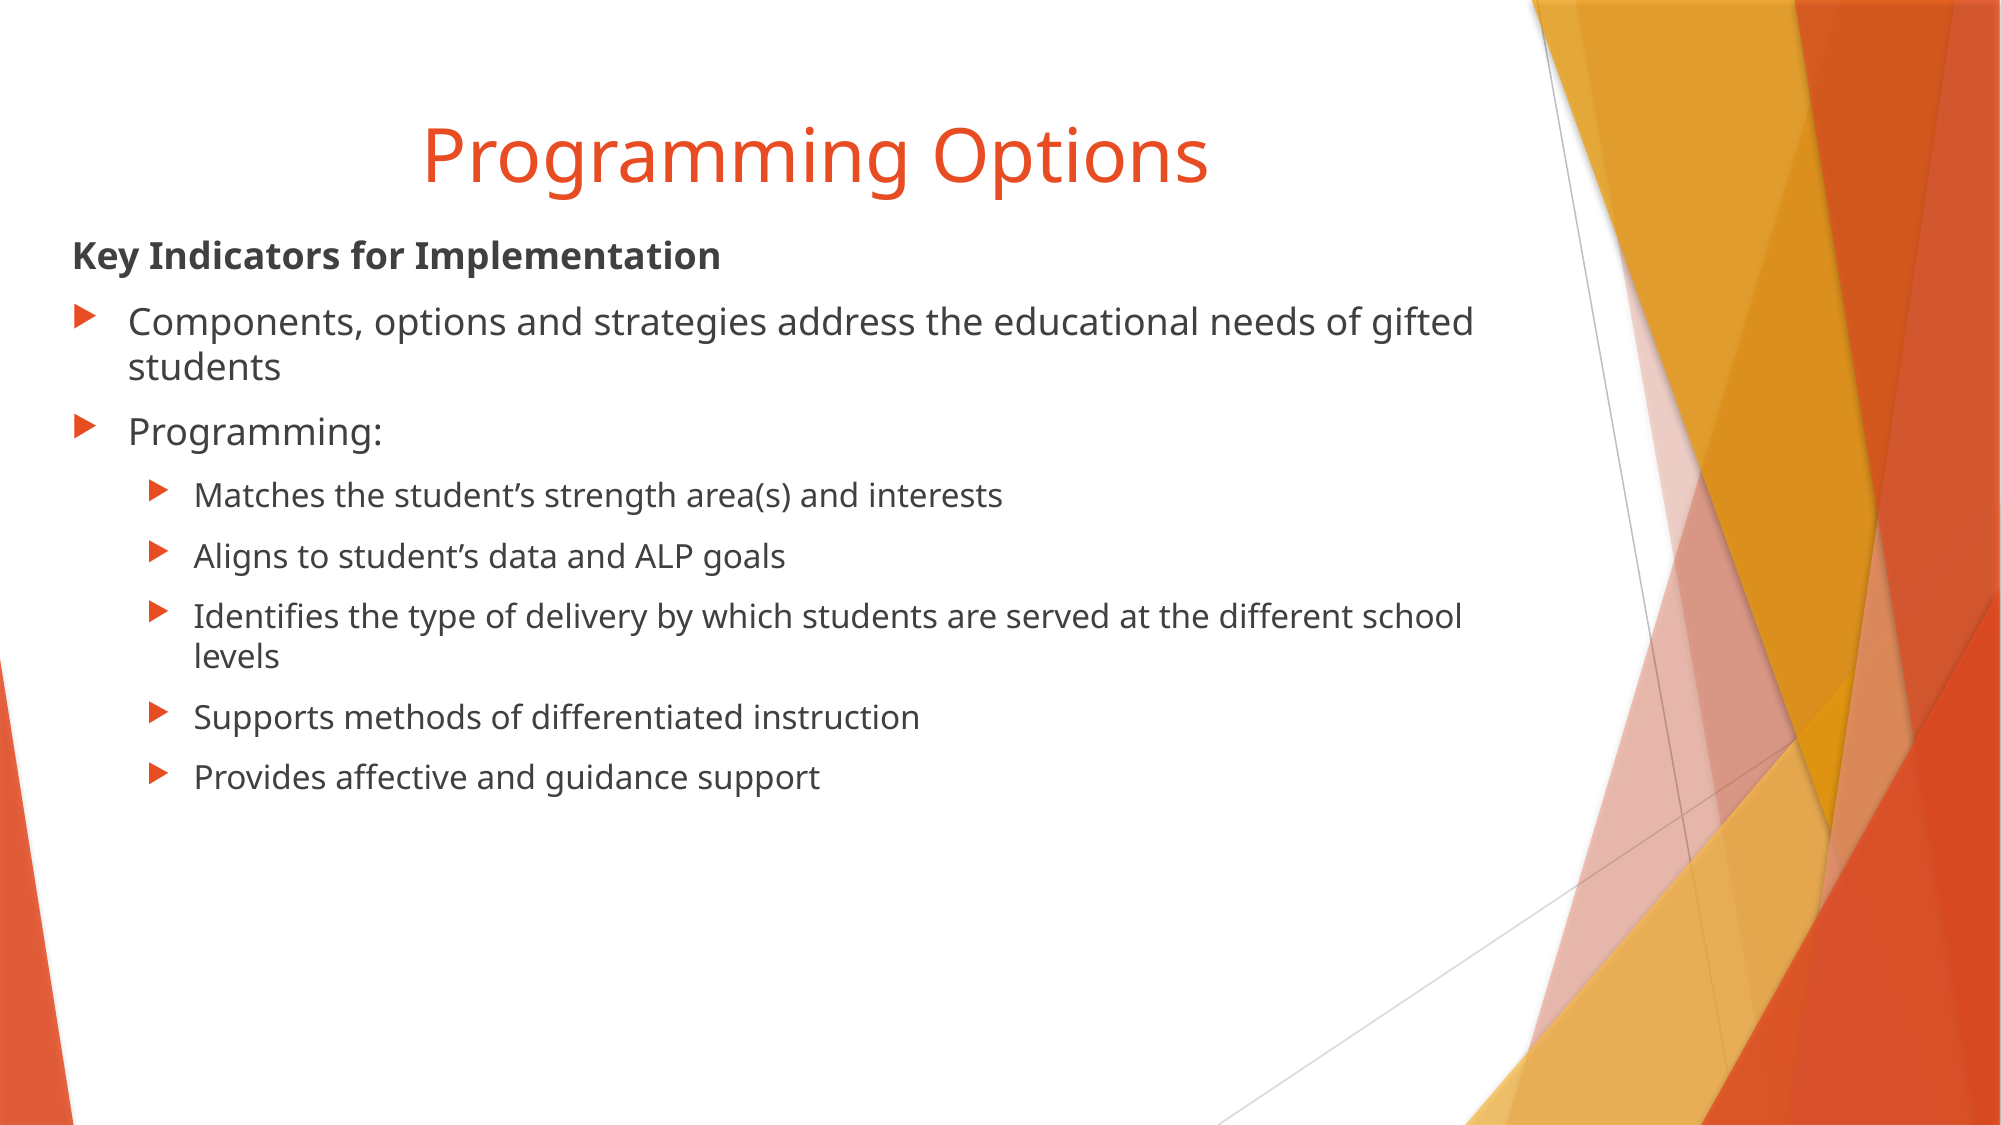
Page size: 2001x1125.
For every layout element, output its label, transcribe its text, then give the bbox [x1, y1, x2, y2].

list Key Indicators for Implementation Components, options and strategies address the educational needs of gifted students Programming: Matches the student’s strength area(s) and interests Aligns to student’s data and ALP goals Identifies the type of delivery by which students are served at the different school levels Supports methods of differentiated instruction Provides affective and guidance support [56, 224, 1522, 1038]
title Programming Options [111, 99, 1522, 224]
